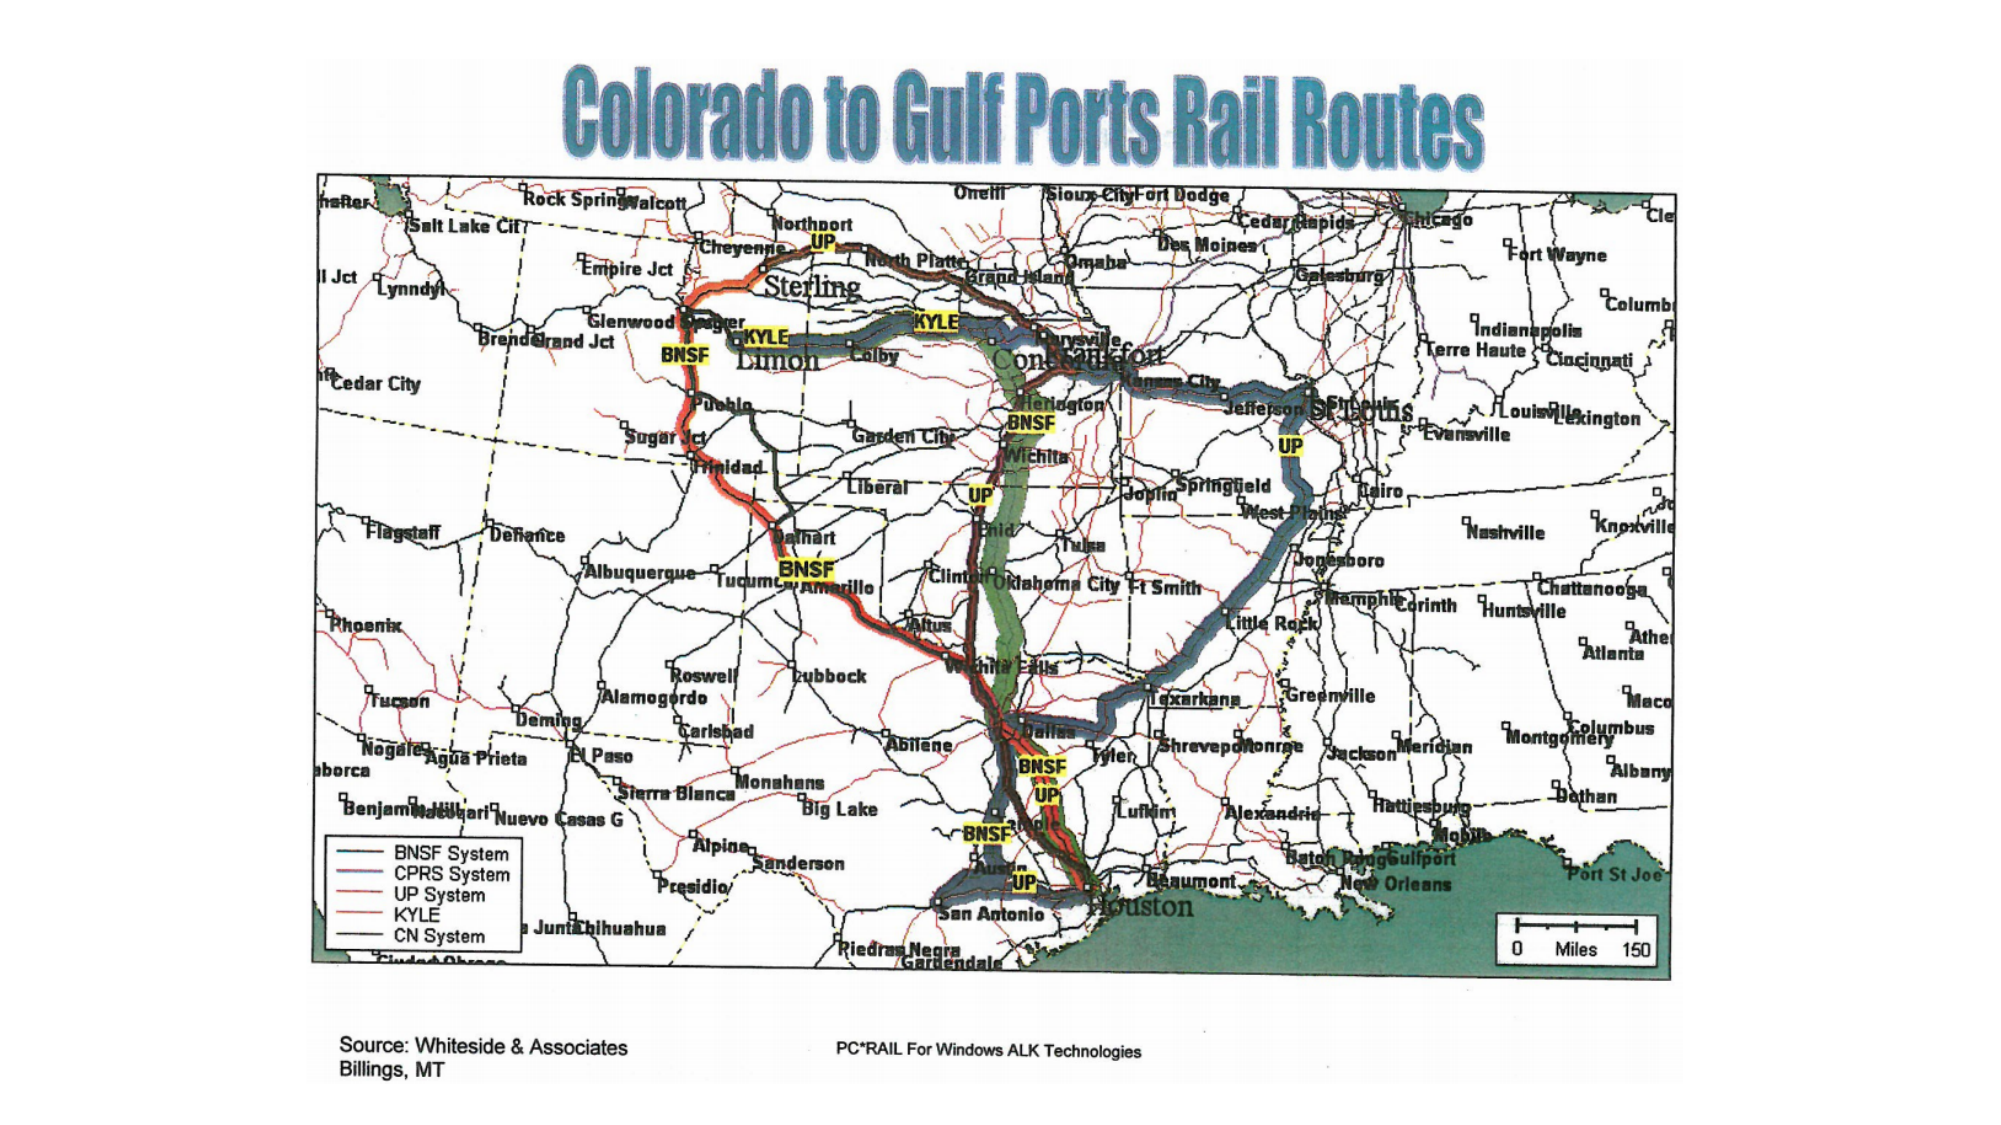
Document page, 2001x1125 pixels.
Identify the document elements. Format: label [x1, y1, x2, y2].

picture [306, 59, 1683, 1084]
